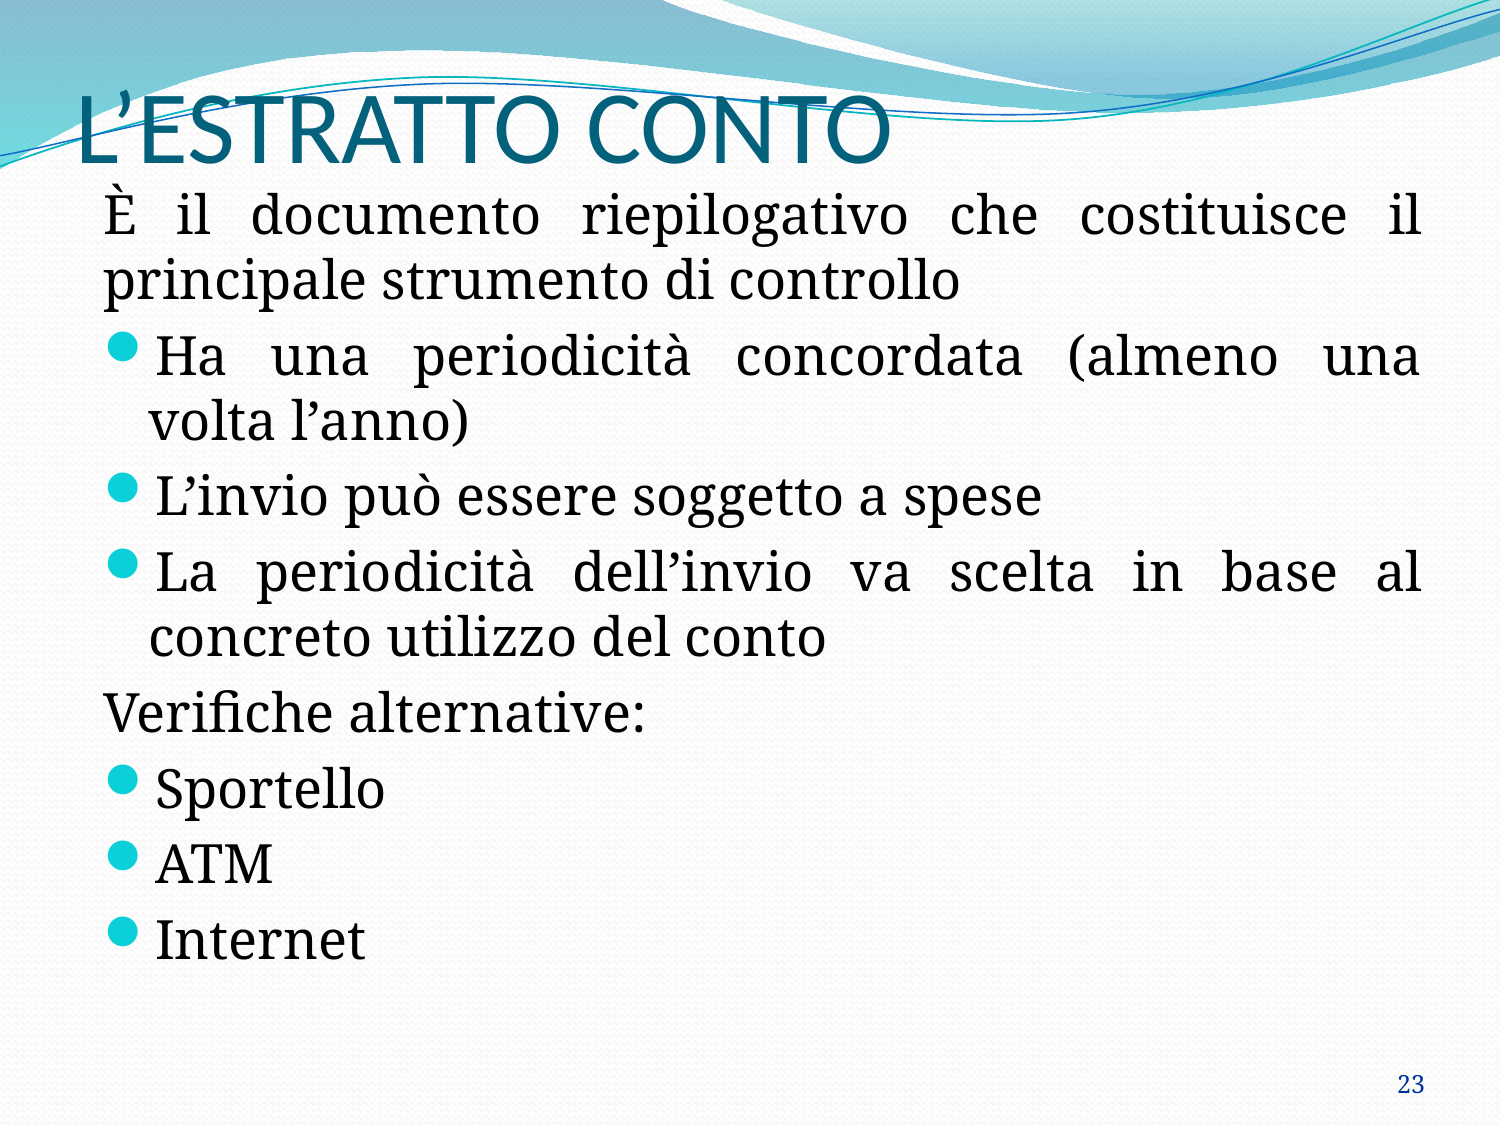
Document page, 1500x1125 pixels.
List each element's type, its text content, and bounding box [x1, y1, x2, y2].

list È il documento riepilogativo che costituisce il principale strumento di controllo Ha una periodicità concordata (almeno una volta l’anno) L’invio può essere soggetto a spese La periodicità dell’invio va scelta in base al concreto utilizzo del conto Verifiche alternative: Sportello ATM Internet [88, 172, 1439, 1000]
title L’ESTRATTO CONTO [75, 45, 1425, 185]
slide_number 23 [1299, 1042, 1425, 1103]
